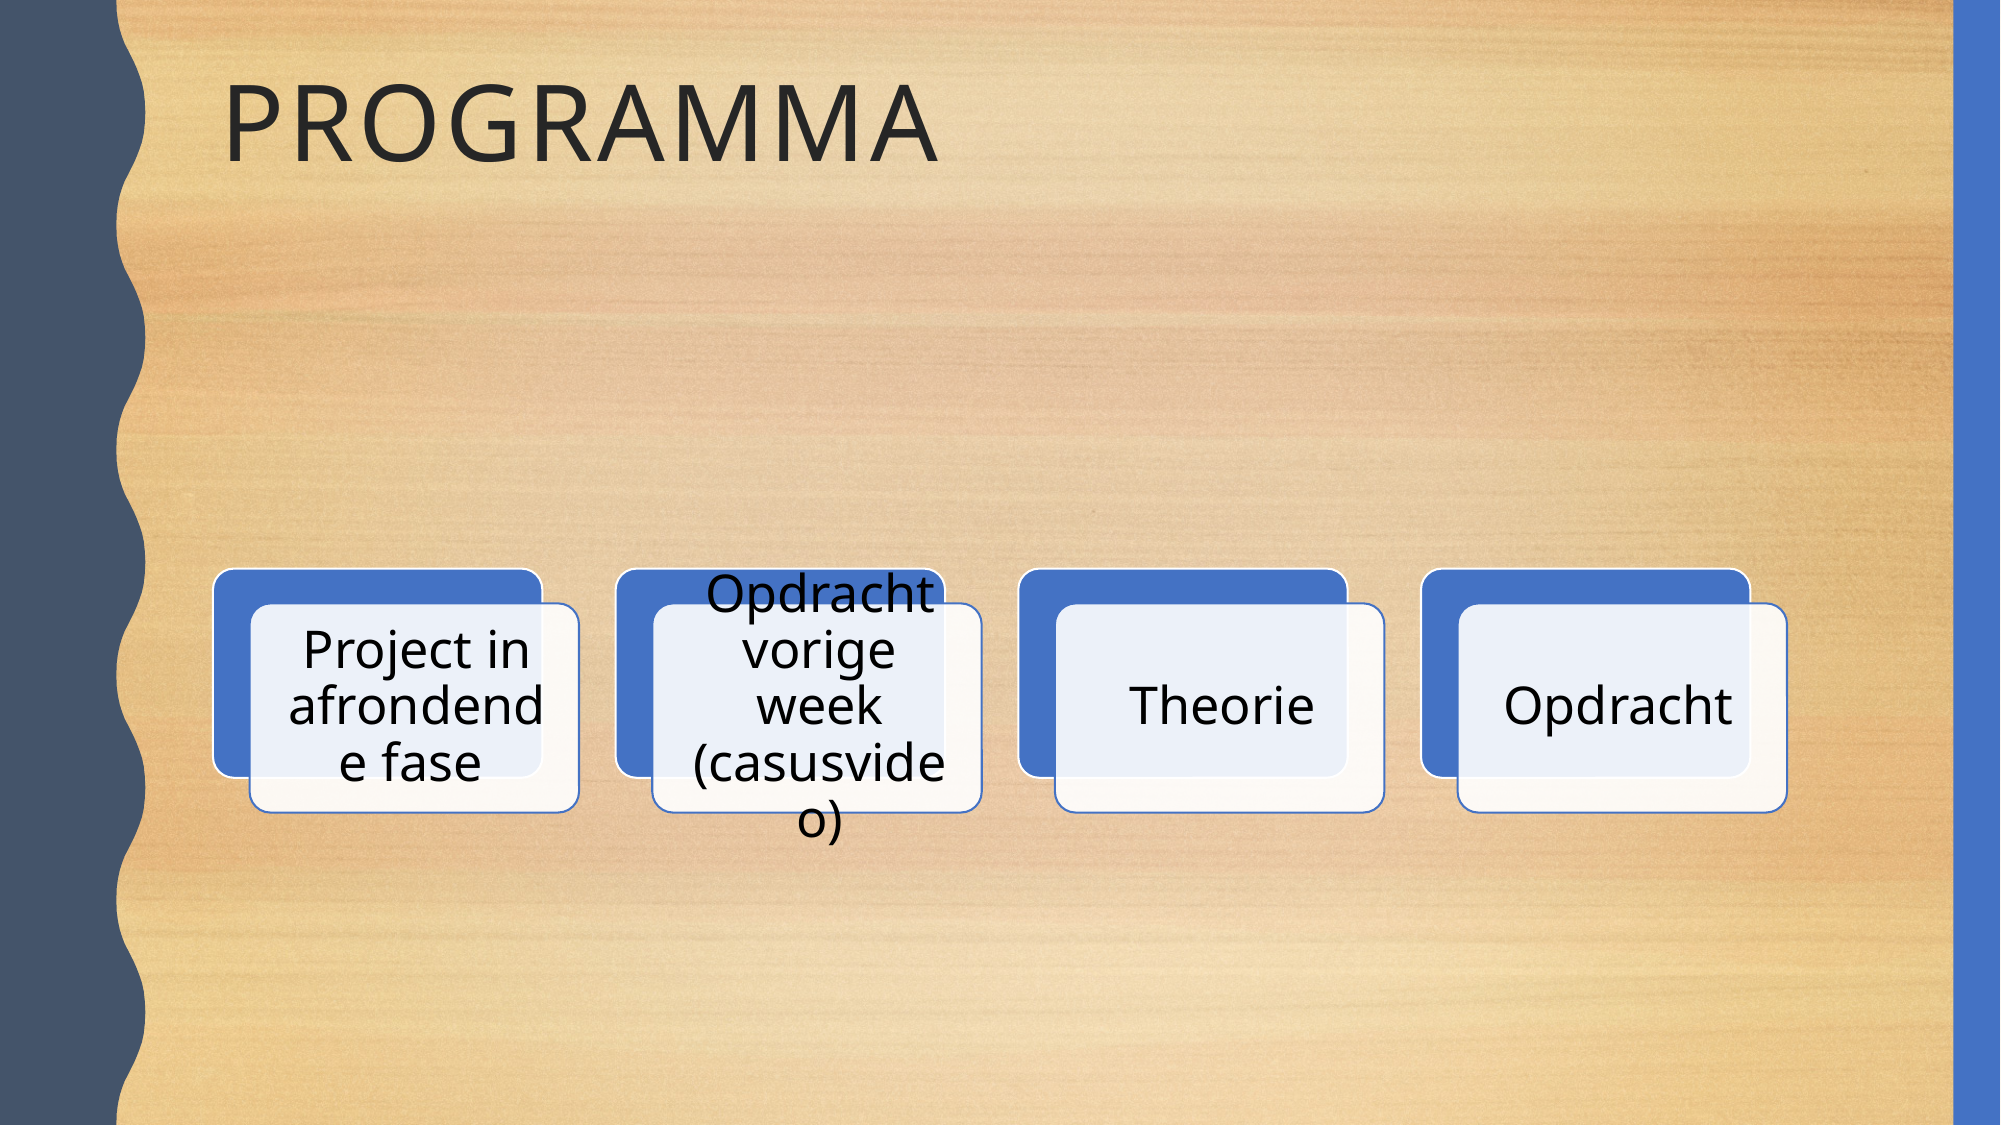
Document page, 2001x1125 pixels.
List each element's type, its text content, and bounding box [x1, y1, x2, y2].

picture [117, 0, 1953, 1125]
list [212, 454, 1788, 927]
title Programma [205, 62, 1875, 308]
